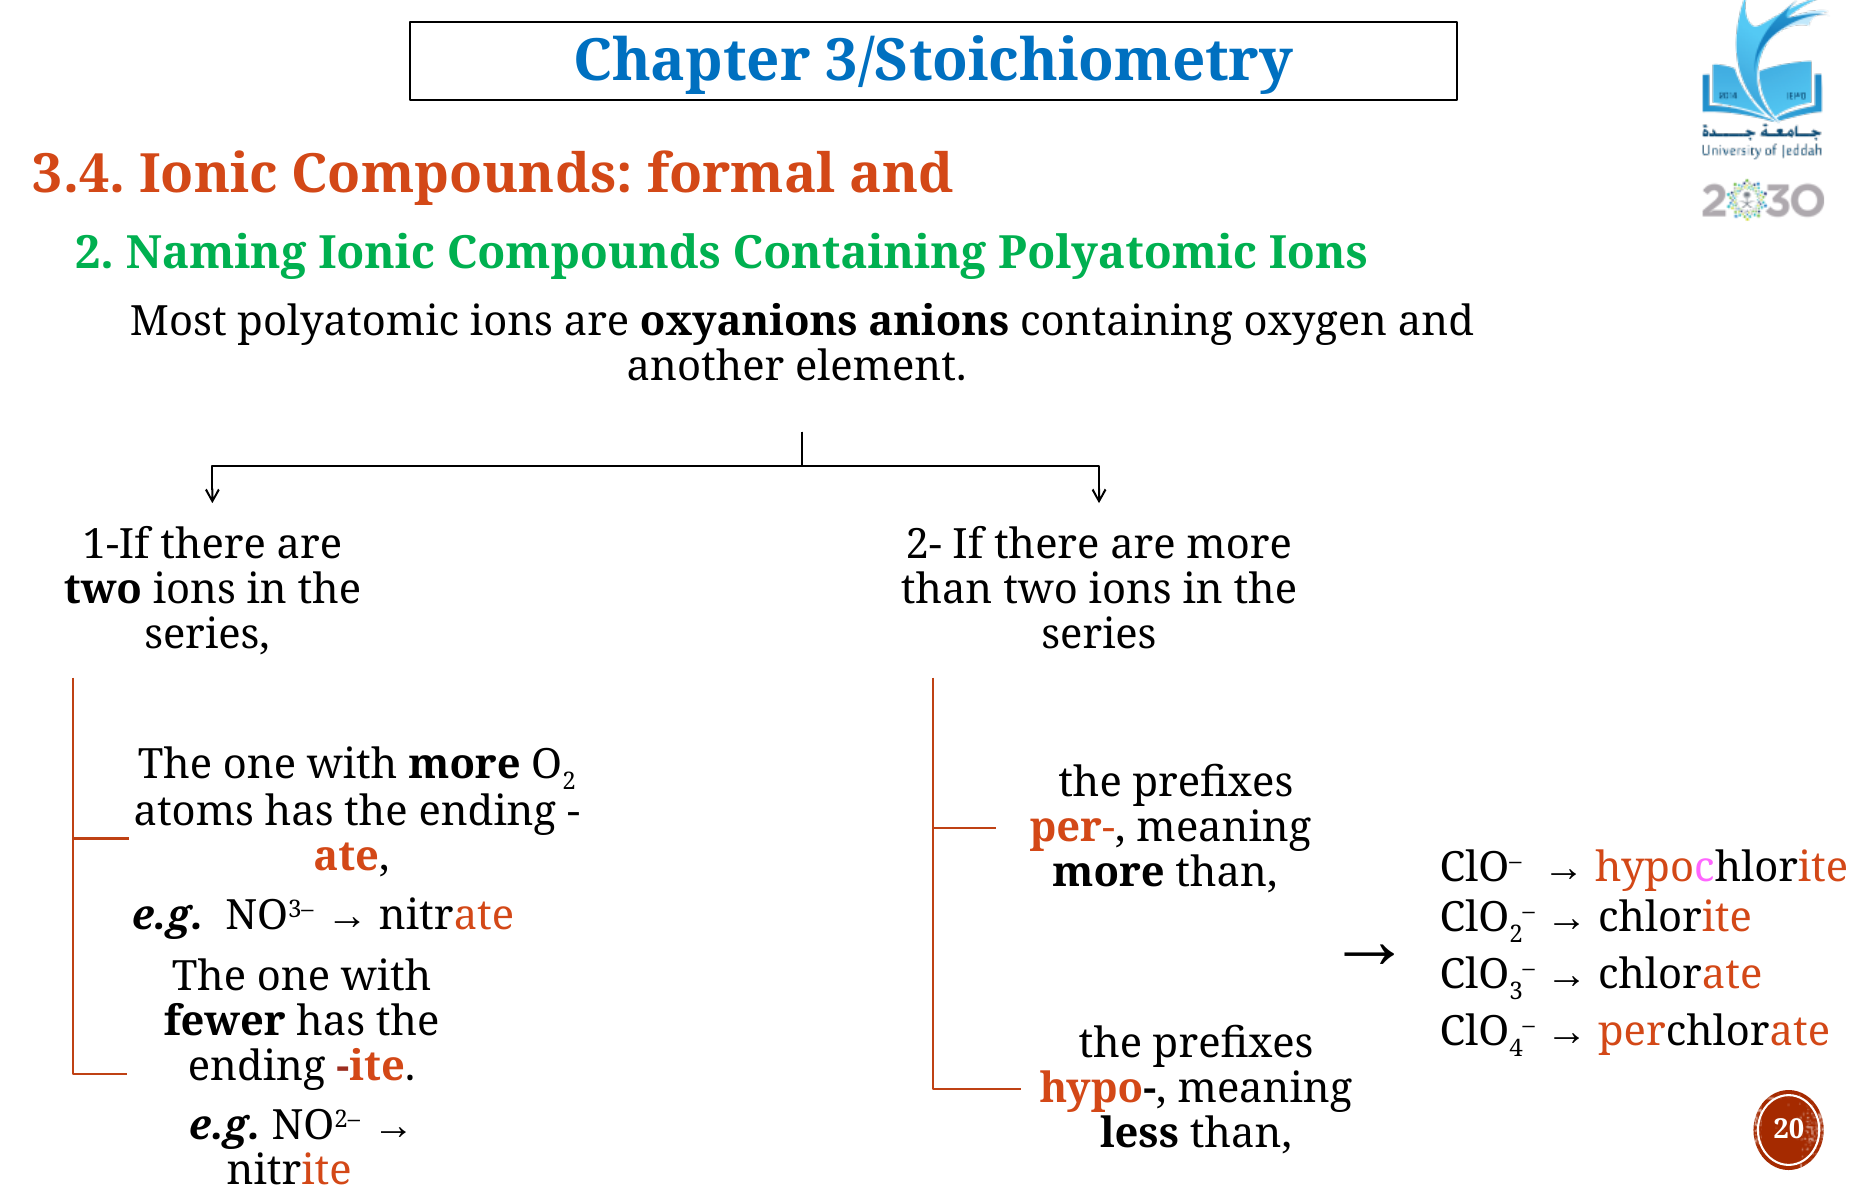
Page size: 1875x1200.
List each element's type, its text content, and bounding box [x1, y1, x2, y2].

text_box 3.4. Ionic Compounds: formal and Naming [17, 130, 1053, 214]
text_box 2. Naming Ionic Compounds Containing Polyatomic Ions [0, 214, 1500, 255]
slide_number 20 [1739, 1097, 1838, 1162]
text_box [1309, 892, 1430, 991]
text_box Chapter 3/Stoichiometry [409, 21, 1458, 101]
text_box ClO– → hypochlorite ClO2– → chlorite ClO3– → chlorate ClO4– → perchlorate [1706, 832, 1874, 1069]
picture [1681, 0, 1846, 227]
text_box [0, 259, 1704, 1173]
